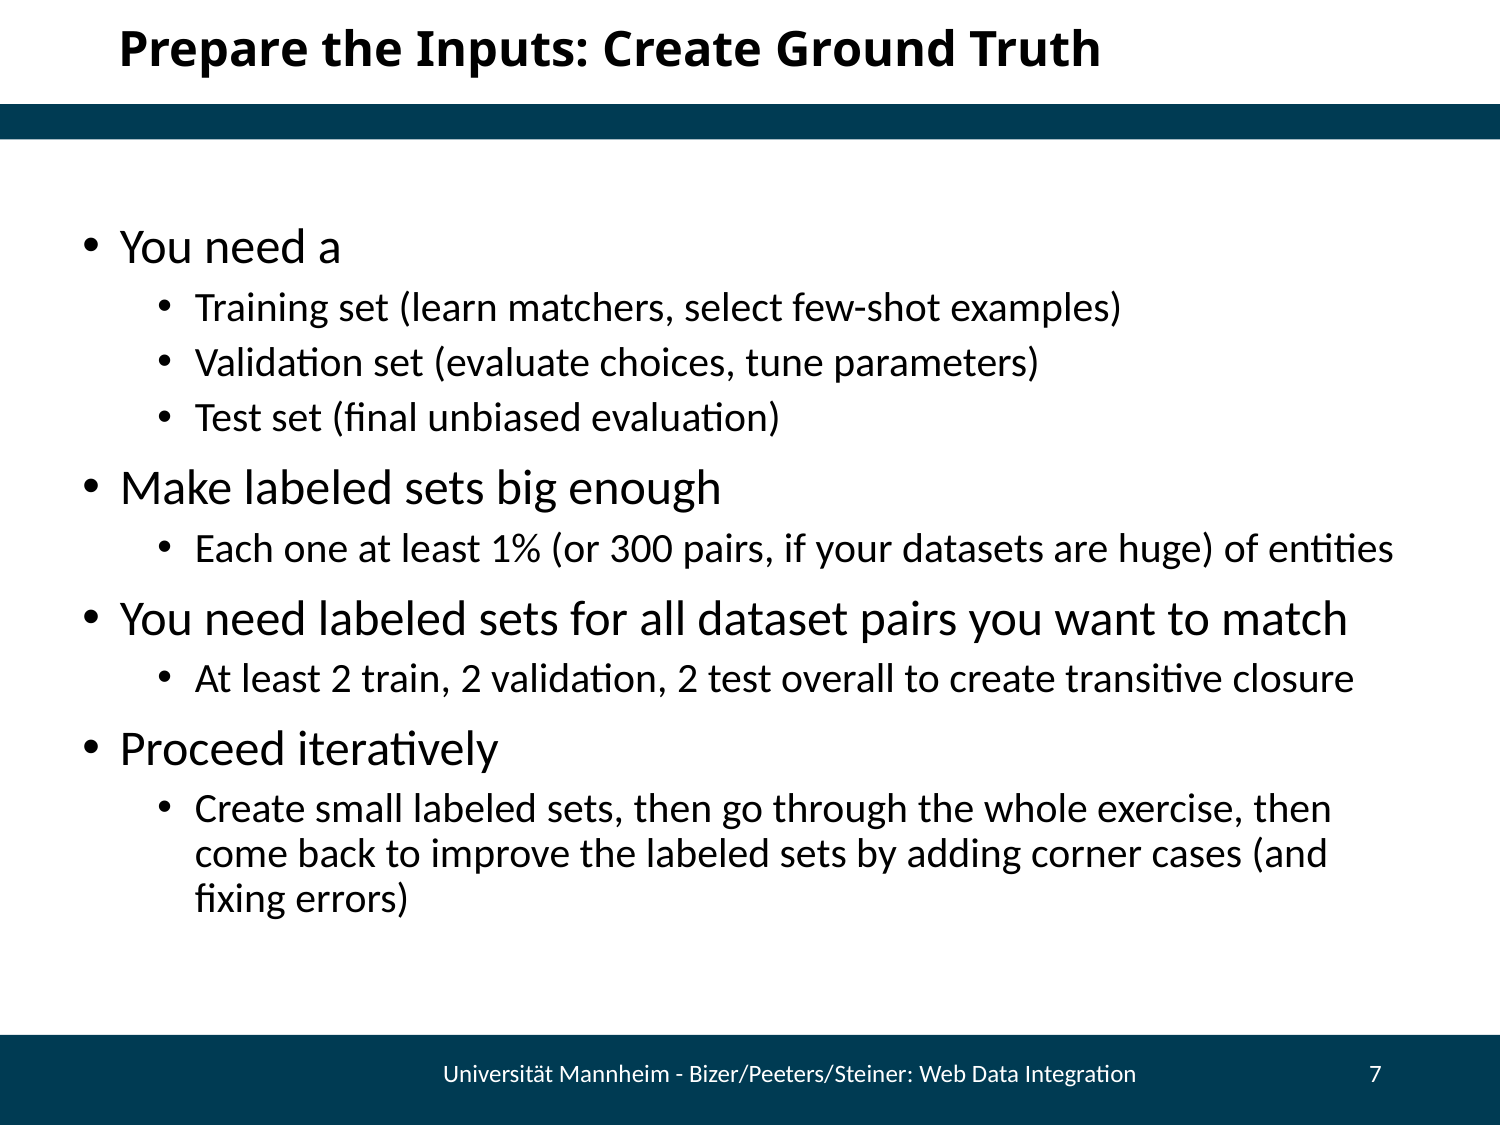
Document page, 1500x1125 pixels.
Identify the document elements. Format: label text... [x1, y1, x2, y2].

footer Universität Mannheim - Bizer/Peeters/Steiner: Web Data Integration [261, 1042, 1320, 1103]
list You need a Training set (learn matchers, select few-shot examples) Validation set (evaluate choices, tune parameters) Test set (final unbiased evaluation) Make labeled sets big enough Each one at least 1% (or 300 pairs, if your datasets are huge) of entities You need labeled sets for all dataset pairs you want to match At least 2 train, 2 validation, 2 test overall to create transitive closure Proceed iteratively Create small labeled sets, then go through the whole exercise, then come back to improve the labeled sets by adding corner cases (and fixing errors) [67, 213, 1436, 1075]
title Prepare the Inputs: Create Ground Truth [103, 16, 1397, 85]
slide_number 7 [1320, 1042, 1397, 1103]
